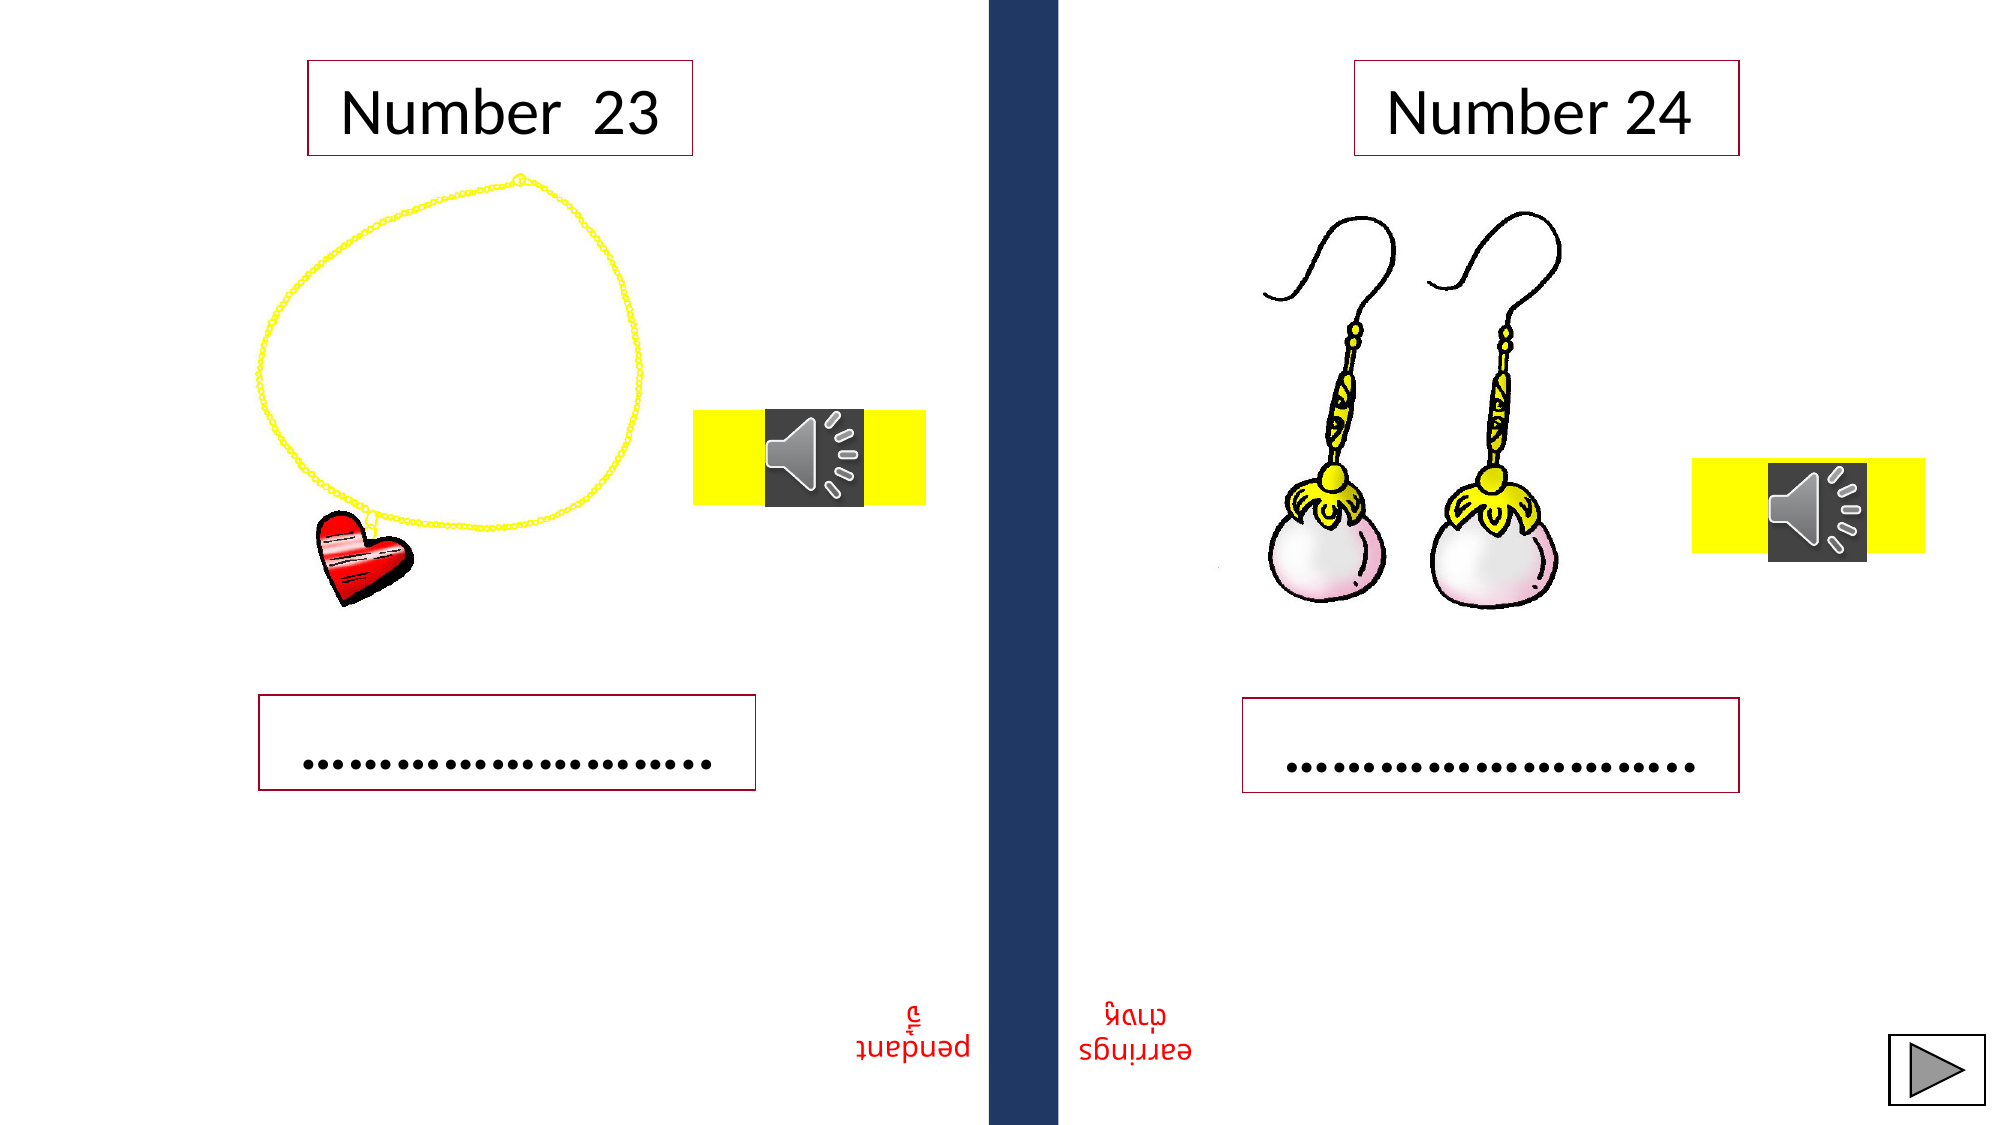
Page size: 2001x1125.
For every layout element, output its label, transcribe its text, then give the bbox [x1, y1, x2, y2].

text_box Number 23 [308, 60, 693, 156]
text_box Number 24 [1354, 60, 1739, 156]
table_header [1692, 458, 1925, 553]
picture [764, 407, 865, 508]
picture [1206, 200, 1622, 621]
text_box earrings ต่างหู [1052, 996, 1219, 1081]
text_box [1888, 1034, 1986, 1106]
picture [197, 159, 676, 617]
table_header [865, 410, 926, 505]
text_box …………………….. [1242, 697, 1739, 793]
text_box pendant จี้ [828, 993, 999, 1078]
text_box [988, 0, 1059, 1125]
picture [1767, 462, 1868, 563]
table_header [693, 410, 764, 505]
text_box …………………….. [259, 695, 756, 790]
